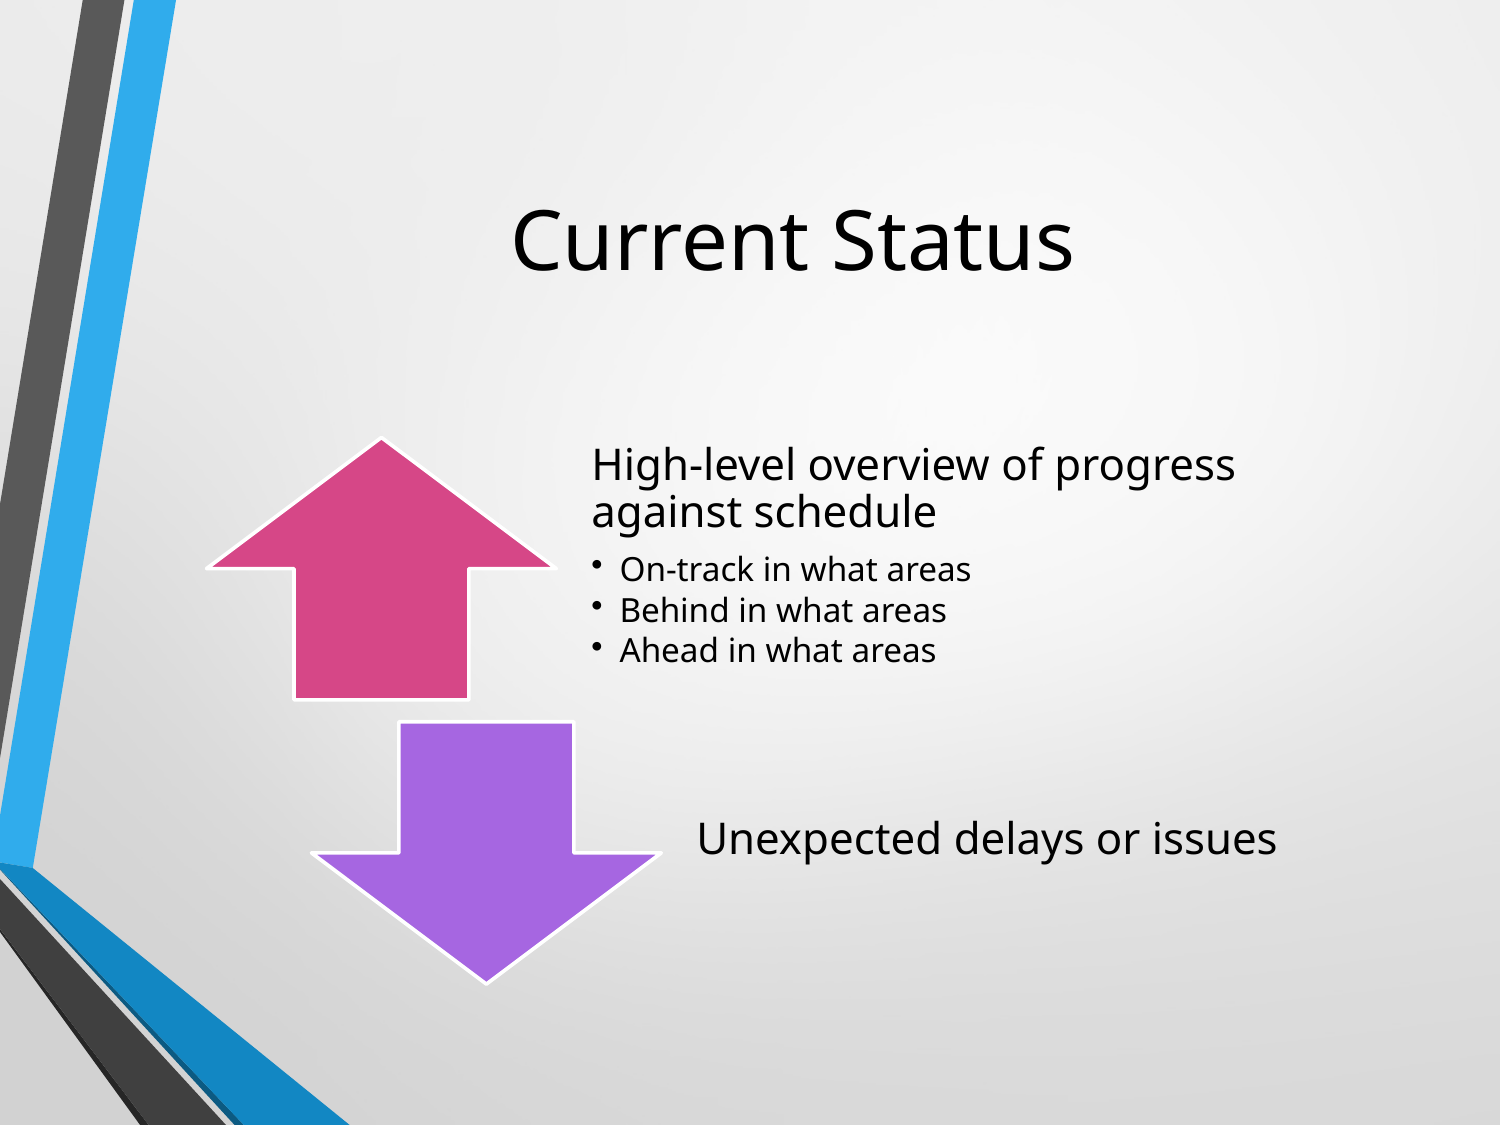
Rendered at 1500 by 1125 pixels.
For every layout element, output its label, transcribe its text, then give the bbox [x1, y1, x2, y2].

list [160, 437, 1426, 985]
title Current Status [161, 75, 1425, 400]
